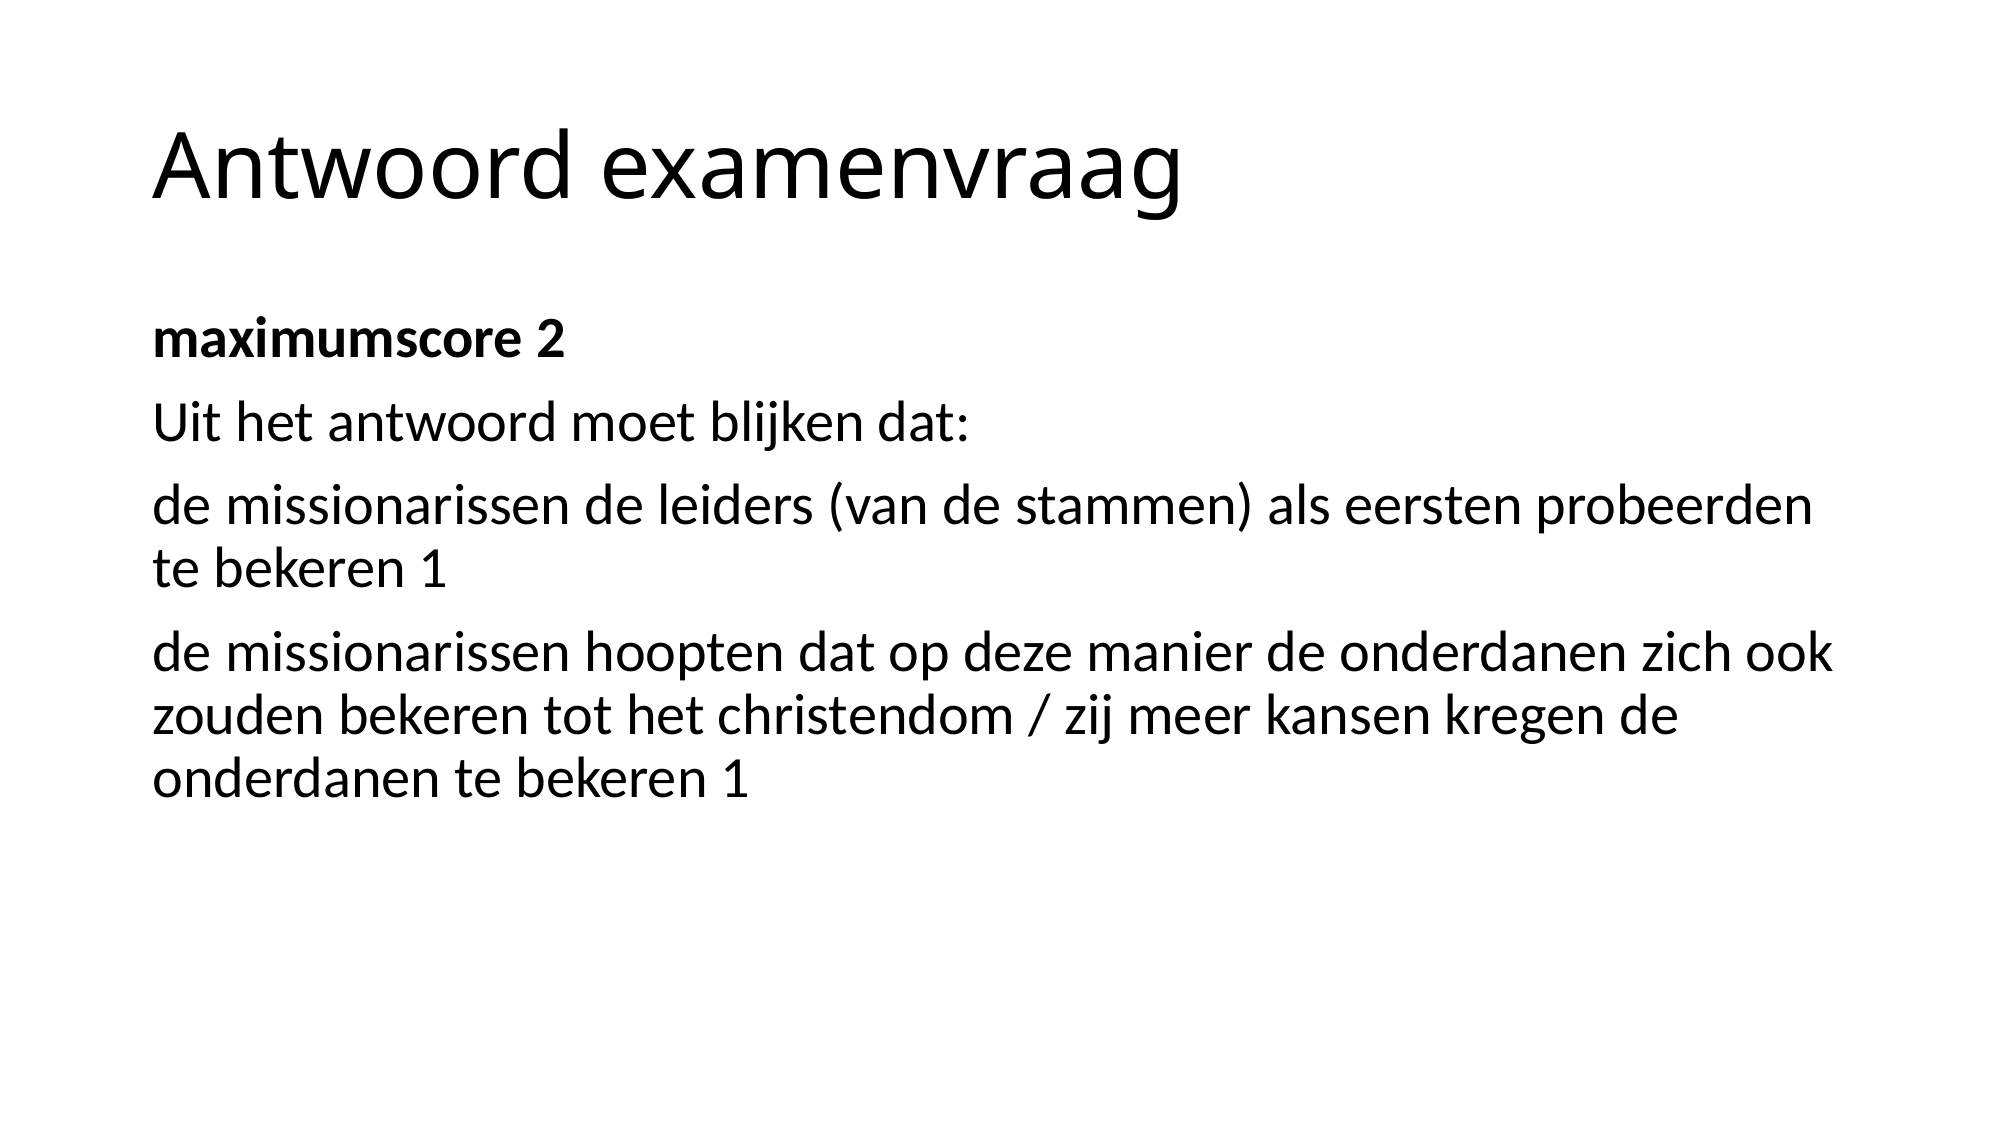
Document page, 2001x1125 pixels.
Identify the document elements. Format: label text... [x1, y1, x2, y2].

title Antwoord examenvraag [137, 59, 1863, 278]
list maximumscore 2 Uit het antwoord moet blijken dat: de missionarissen de leiders (van de stammen) als eersten probeerden te bekeren 1 de missionarissen hoopten dat op deze manier de onderdanen zich ook zouden bekeren tot het christendom / zij meer kansen kregen de onderdanen te bekeren 1 [137, 299, 1863, 1014]
